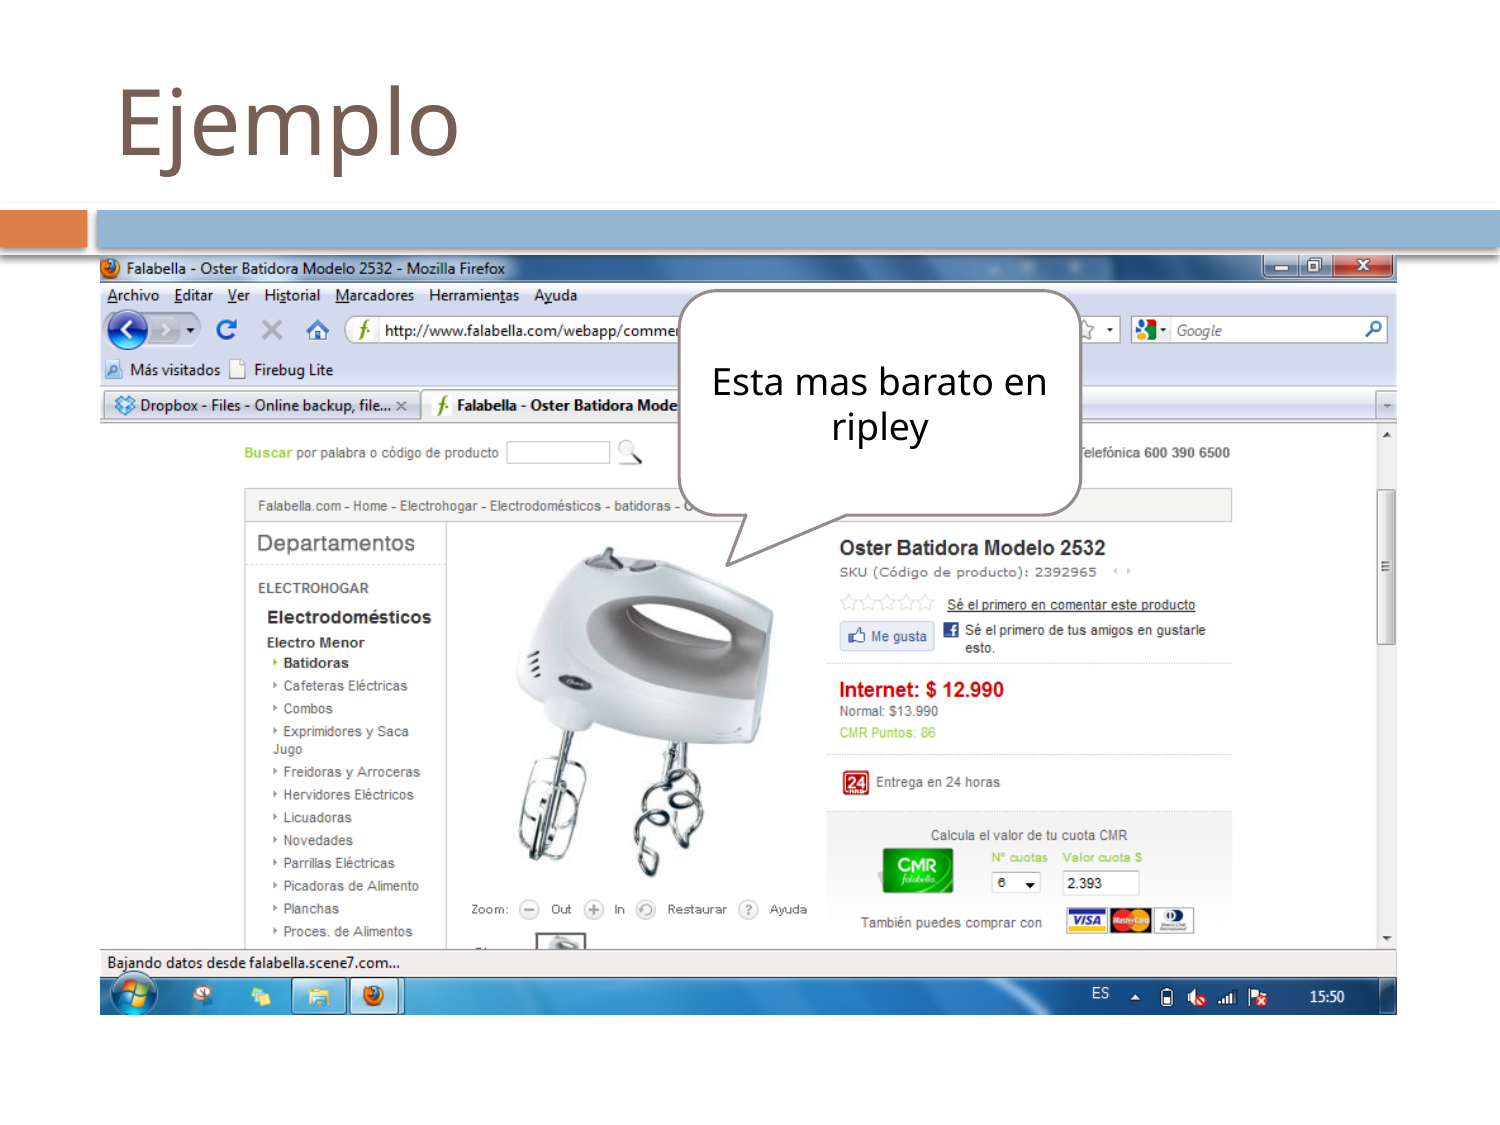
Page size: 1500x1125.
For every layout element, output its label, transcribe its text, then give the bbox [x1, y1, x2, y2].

picture [99, 254, 1397, 1016]
picture [130, 1010, 138, 1016]
title Ejemplo [99, 37, 1438, 200]
